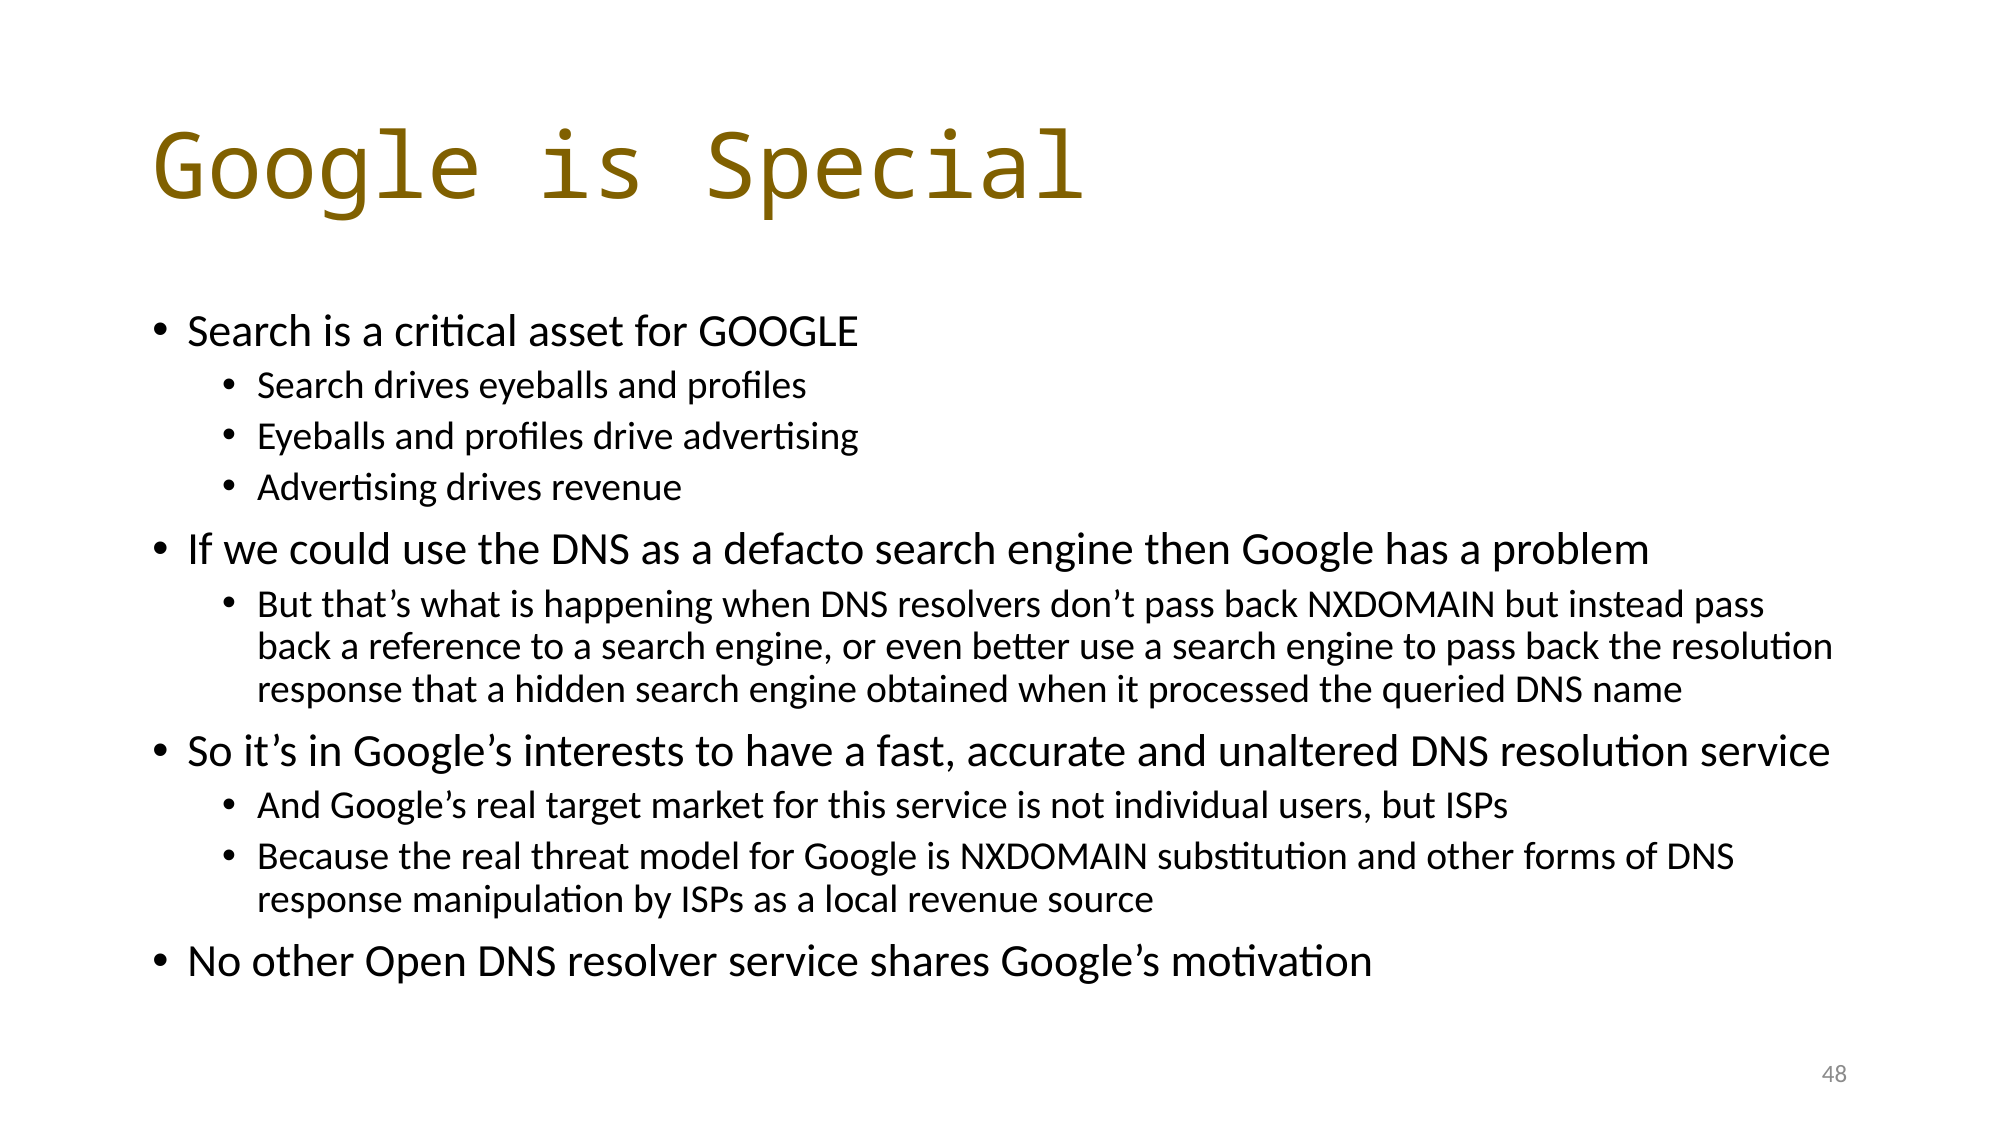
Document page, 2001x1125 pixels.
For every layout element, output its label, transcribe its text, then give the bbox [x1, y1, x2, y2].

slide_number 48 [1412, 1042, 1863, 1103]
title Google is Special [137, 59, 1863, 278]
list Search is a critical asset for GOOGLE Search drives eyeballs and profiles Eyeballs and profiles drive advertising Advertising drives revenue If we could use the DNS as a defacto search engine then Google has a problem But that’s what is happening when DNS resolvers don’t pass back NXDOMAIN but instead pass back a reference to a search engine, or even better use a search engine to pass back the resolution response that a hidden search engine obtained when it processed the queried DNS name So it’s in Google’s interests to have a fast, accurate and unaltered DNS resolution service And Google’s real target market for this service is not individual users, but ISPs Because the real threat model for Google is NXDOMAIN substitution and other forms of DNS response manipulation by ISPs as a local revenue source No other Open DNS resolver service shares Google’s motivation [137, 299, 1863, 1014]
